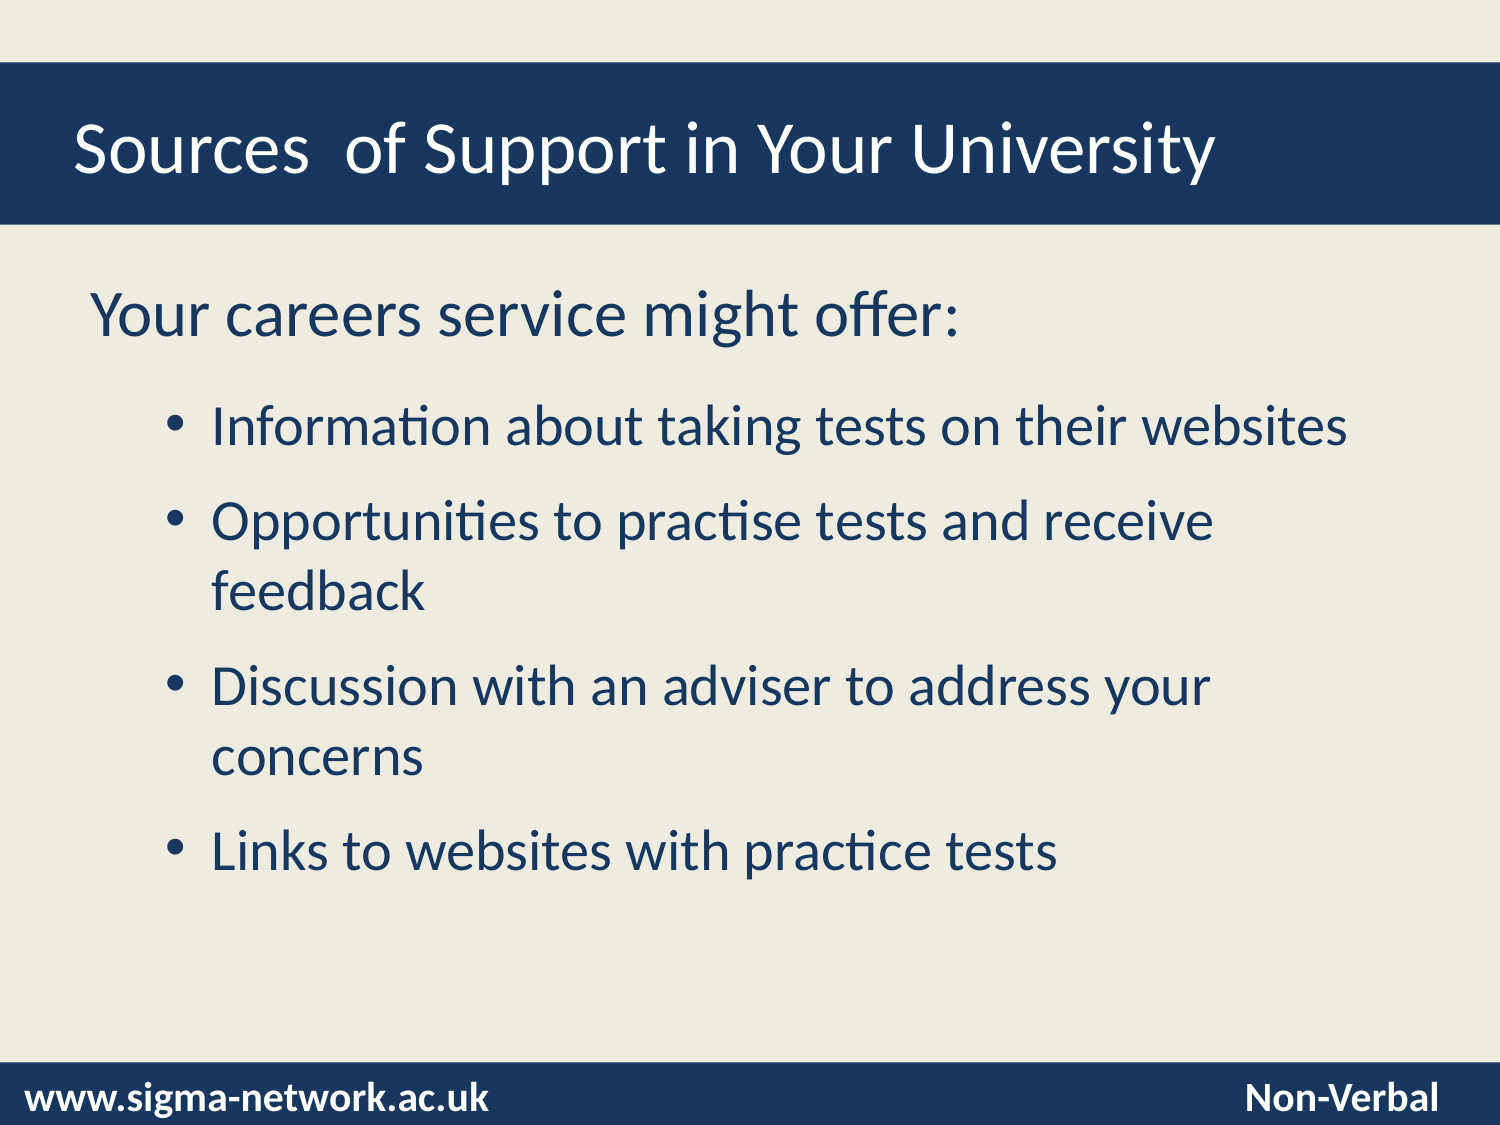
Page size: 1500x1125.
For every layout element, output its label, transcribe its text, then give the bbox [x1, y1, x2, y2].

list Your careers service might offer: Information about taking tests on their websites Opportunities to practise tests and receive feedback Discussion with an adviser to address your concerns Links to websites with practice tests [75, 262, 1425, 1005]
title Sources of Support in Your University [0, 62, 1500, 225]
